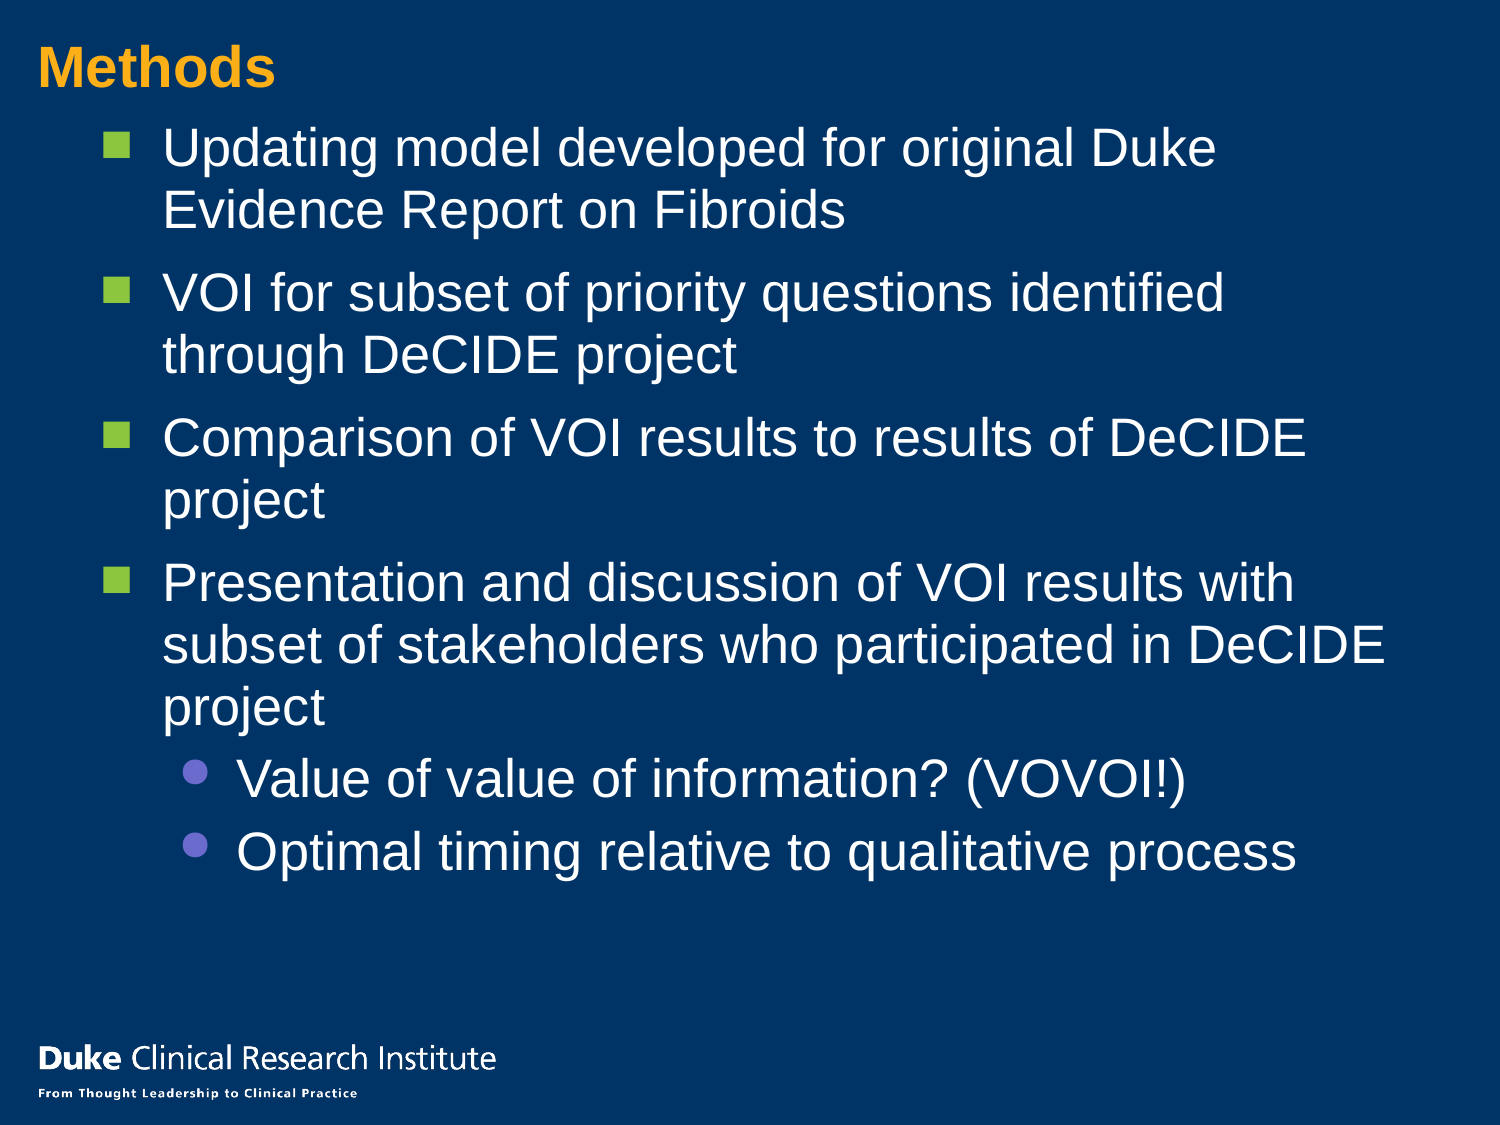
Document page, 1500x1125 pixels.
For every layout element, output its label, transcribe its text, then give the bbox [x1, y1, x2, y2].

list Updating model developed for original Duke Evidence Report on Fibroids VOI for subset of priority questions identified through DeCIDE project Comparison of VOI results to results of DeCIDE project Presentation and discussion of VOI results with subset of stakeholders who participated in DeCIDE project Value of value of information? (VOVOI!) Optimal timing relative to qualitative process [71, 84, 1424, 1080]
picture [29, 1040, 505, 1105]
title Methods [36, 36, 1463, 112]
